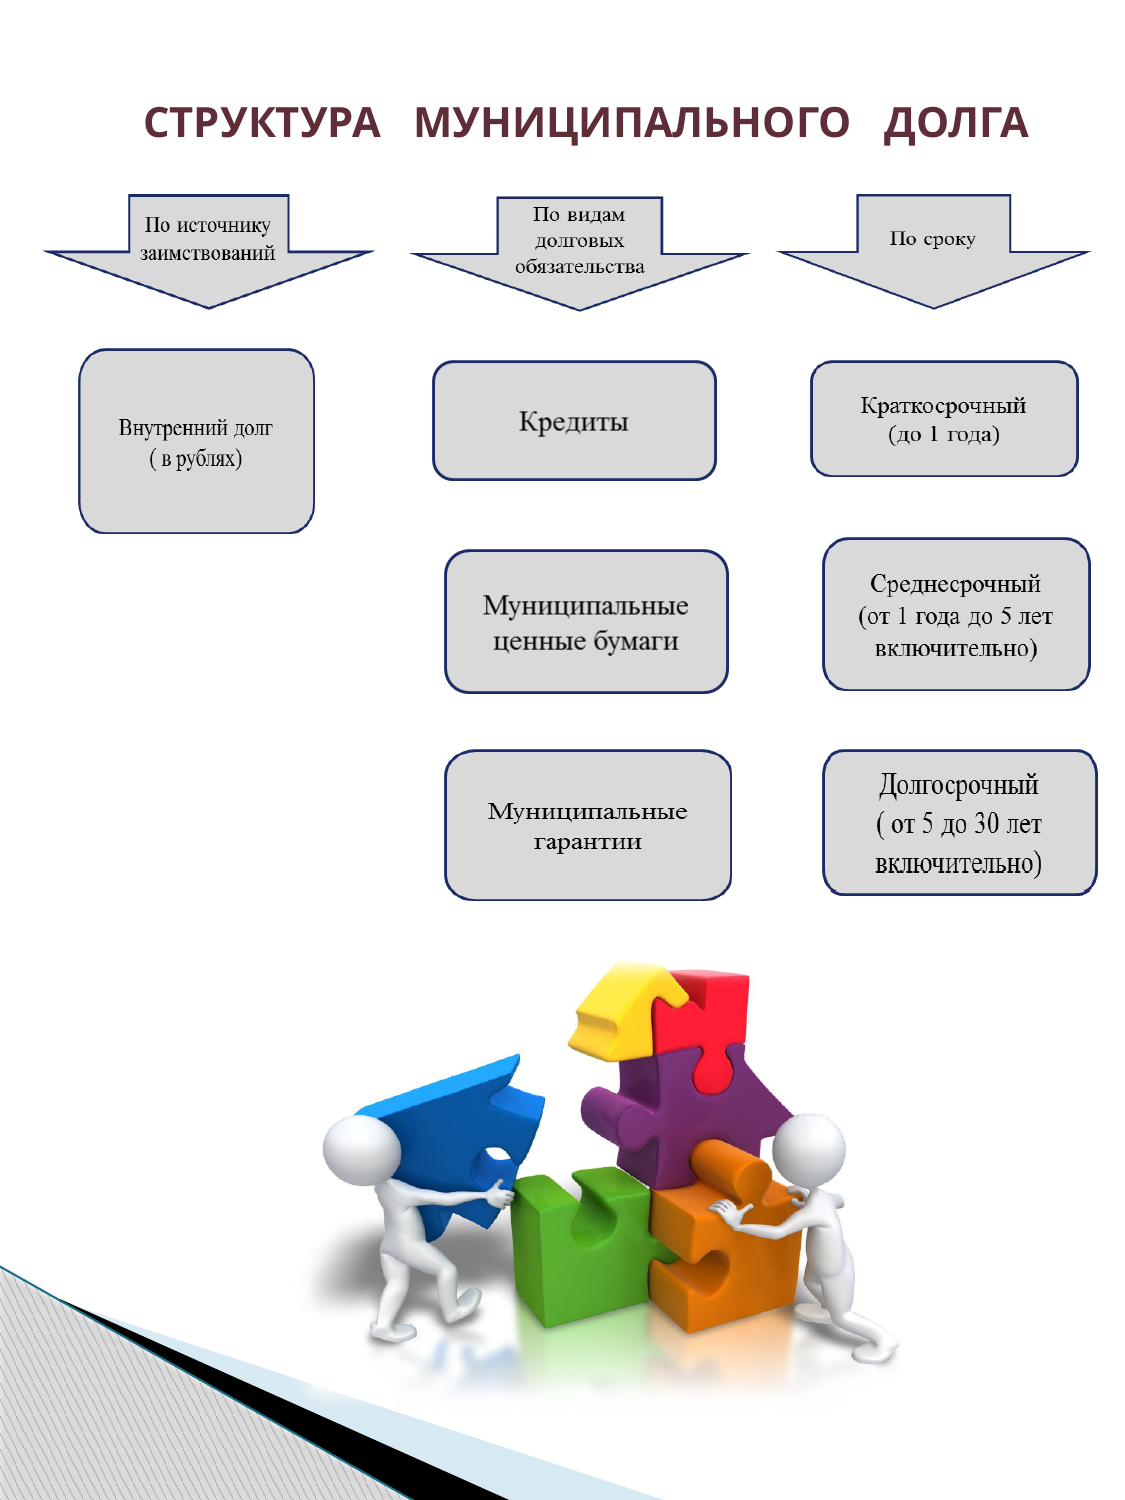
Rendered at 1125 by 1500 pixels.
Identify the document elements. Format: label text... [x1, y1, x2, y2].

picture [432, 359, 717, 481]
picture [444, 548, 729, 694]
picture [774, 194, 1092, 310]
picture [408, 194, 751, 313]
picture [810, 359, 1125, 478]
picture [822, 749, 1125, 902]
picture [290, 950, 921, 1412]
picture [444, 749, 732, 902]
picture [77, 348, 365, 535]
picture [822, 537, 1125, 692]
text_box СТРУКТУРА МУНИЦИПАЛЬНОГО ДОЛГА [78, 88, 1094, 154]
picture [42, 194, 376, 310]
